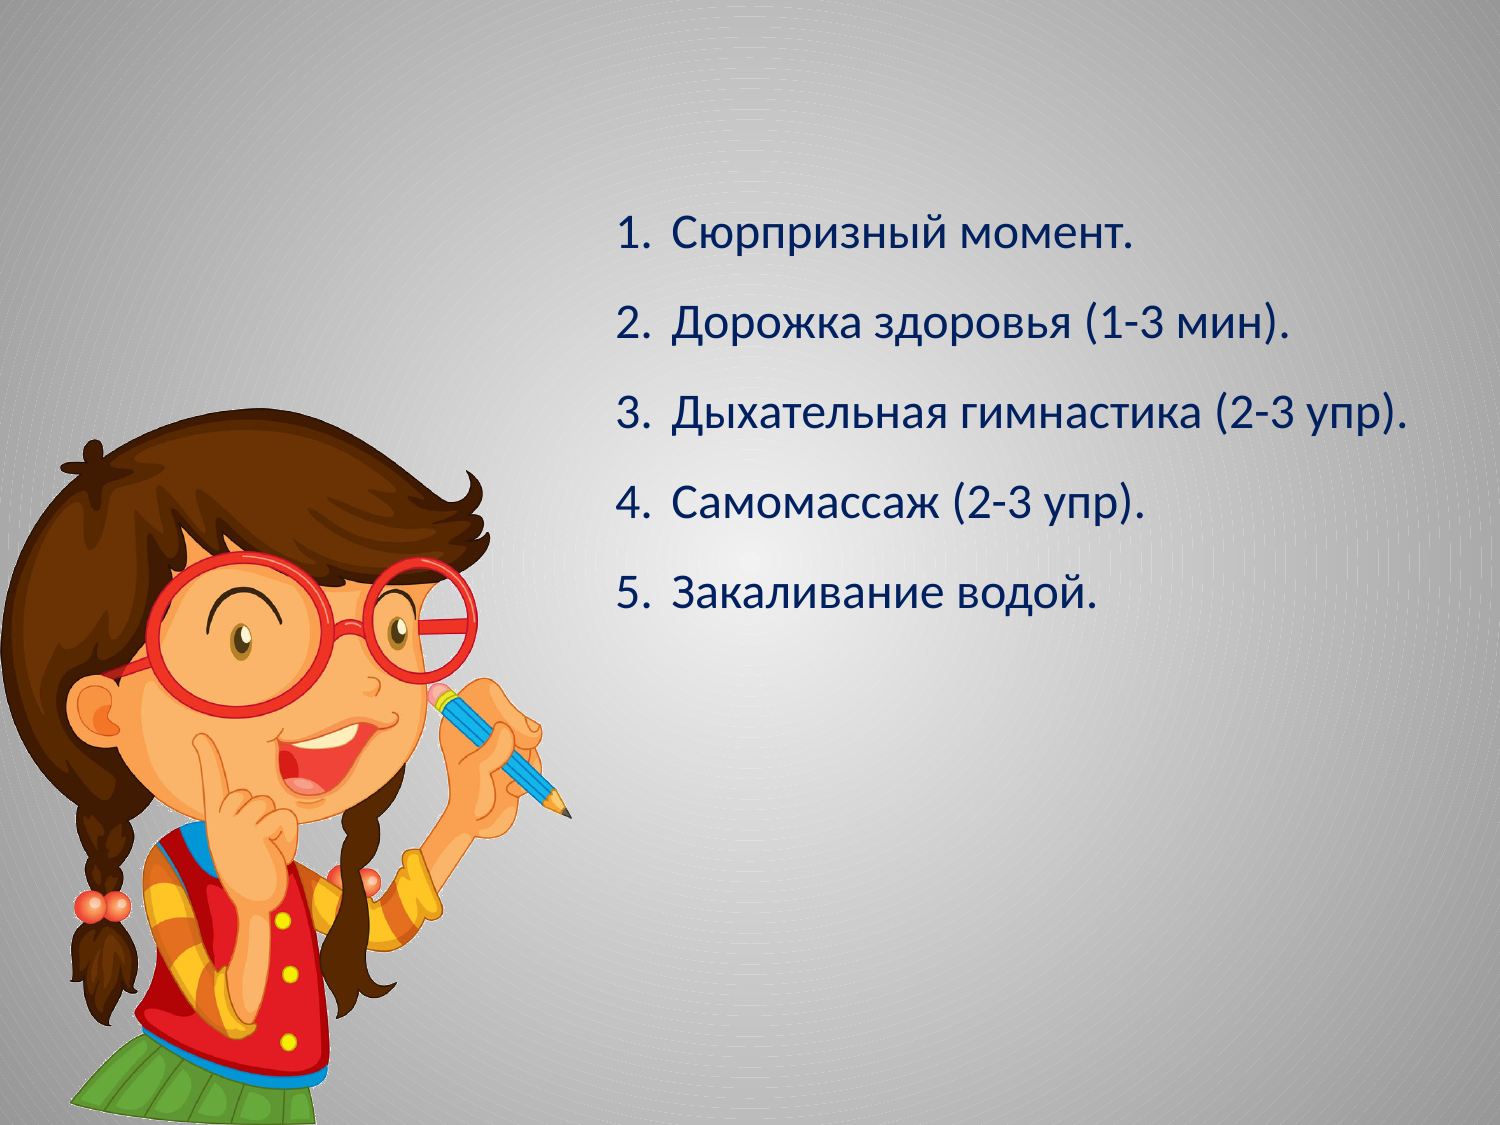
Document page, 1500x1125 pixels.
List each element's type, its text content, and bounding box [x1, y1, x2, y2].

picture [0, 408, 590, 1125]
text_box Сюрпризный момент. Дорожка здоровья (1-3 мин). Дыхательная гимнастика (2-3 упр). Самомассаж (2-3 упр). Закаливание водой. [600, 160, 1425, 626]
